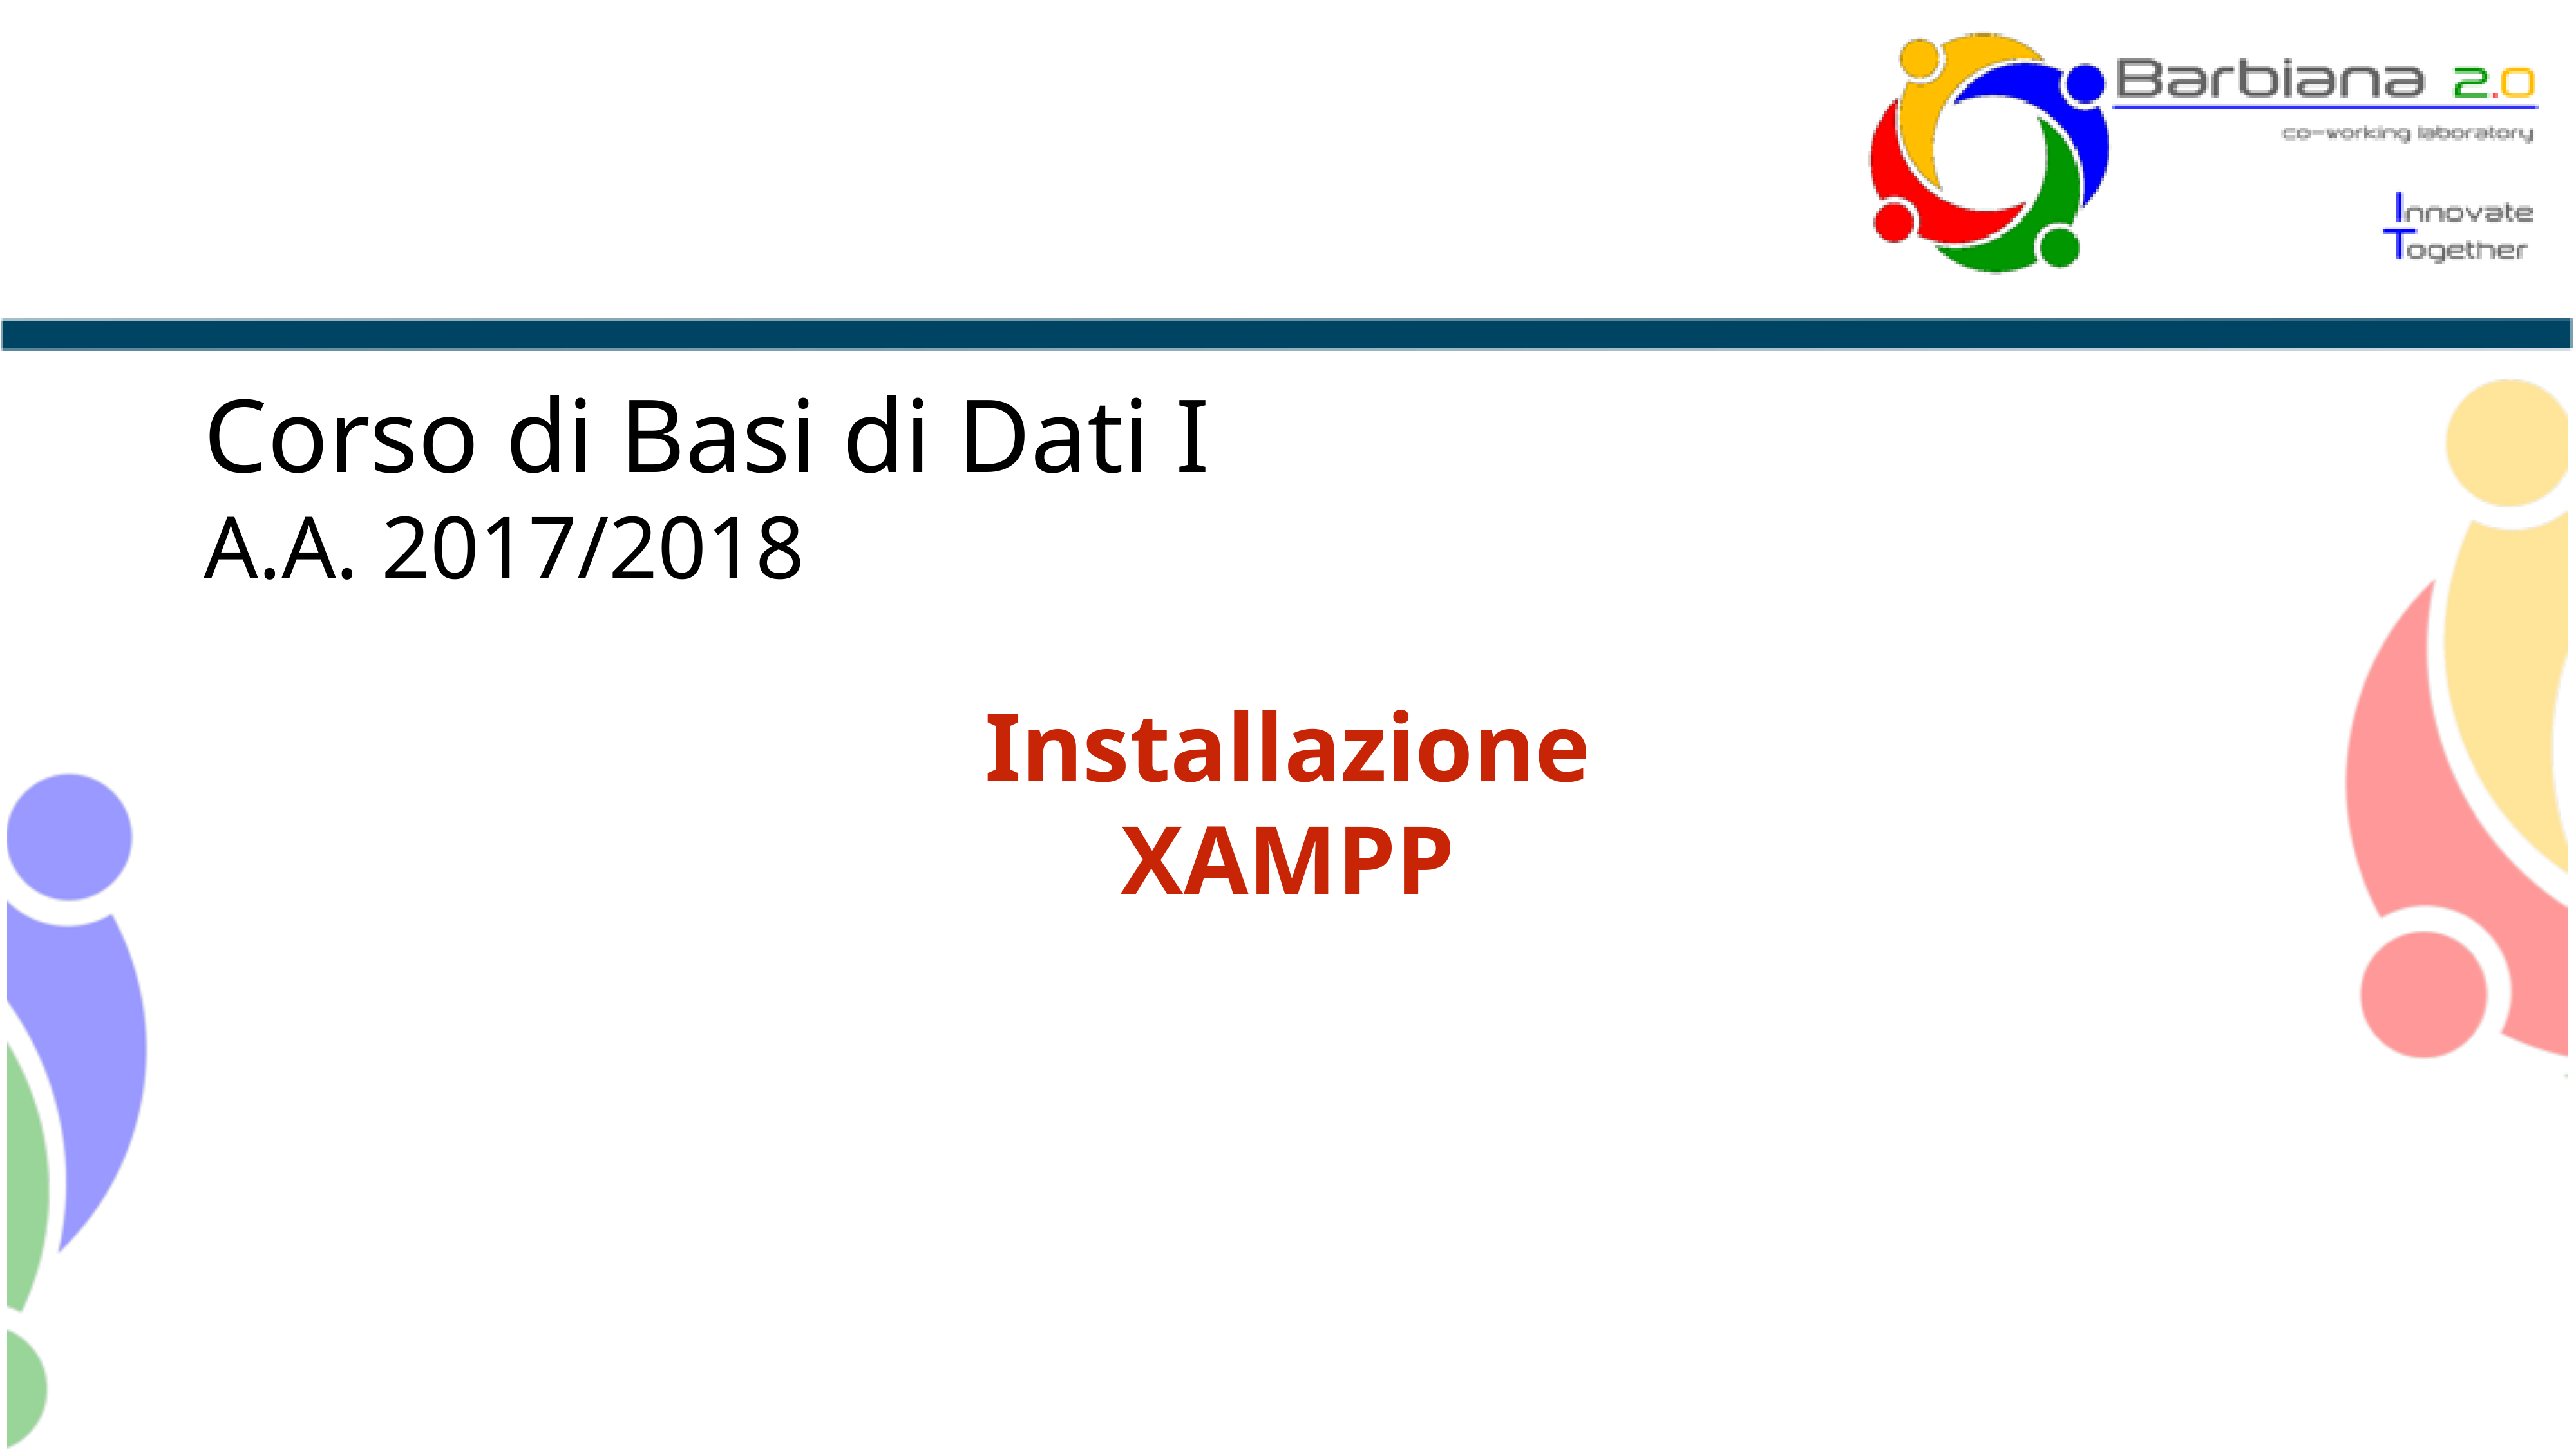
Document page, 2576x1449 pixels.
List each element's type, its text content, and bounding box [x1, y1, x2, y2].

picture [2121, 364, 2568, 1238]
subtitle Installazione XAMPP [957, 682, 1619, 920]
picture [7, 645, 158, 1449]
picture [1847, 2, 2571, 305]
title Corso di Basi di Dati I A.A. 2017/2018 [198, 363, 1860, 601]
picture [1, 318, 2576, 351]
